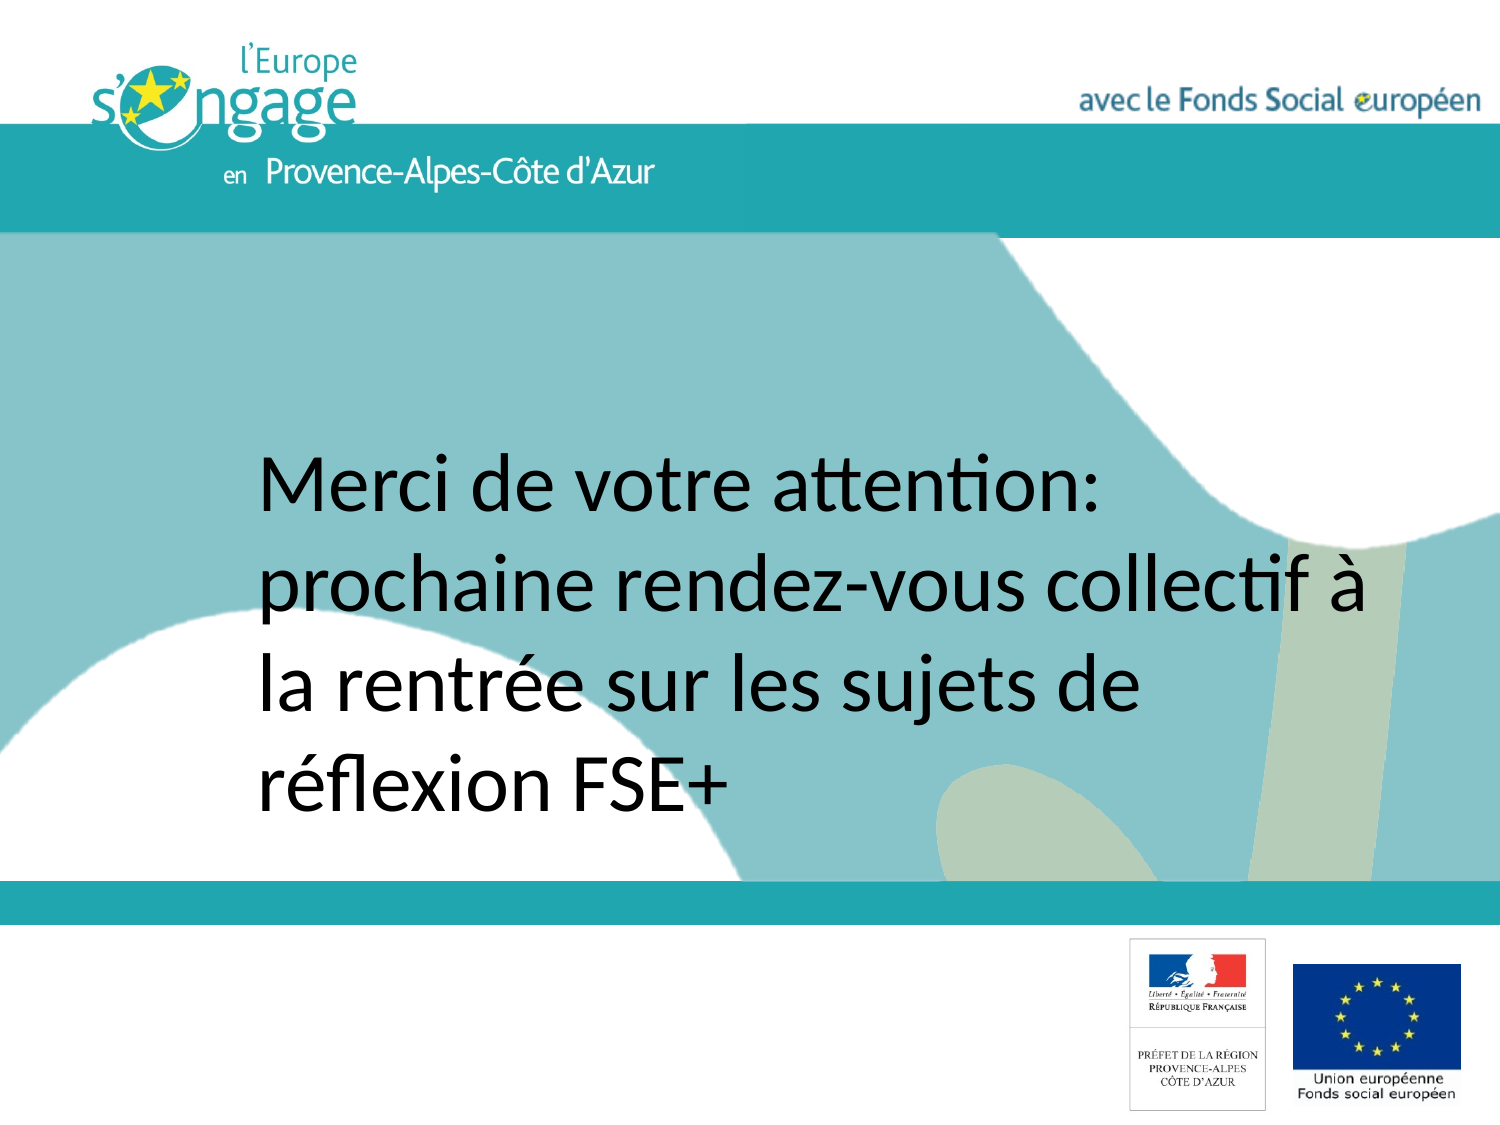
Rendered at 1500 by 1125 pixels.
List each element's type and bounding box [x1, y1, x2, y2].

picture [1293, 963, 1462, 1107]
text_box [76, 260, 1436, 858]
picture [0, 42, 1500, 925]
picture [1118, 928, 1277, 1118]
